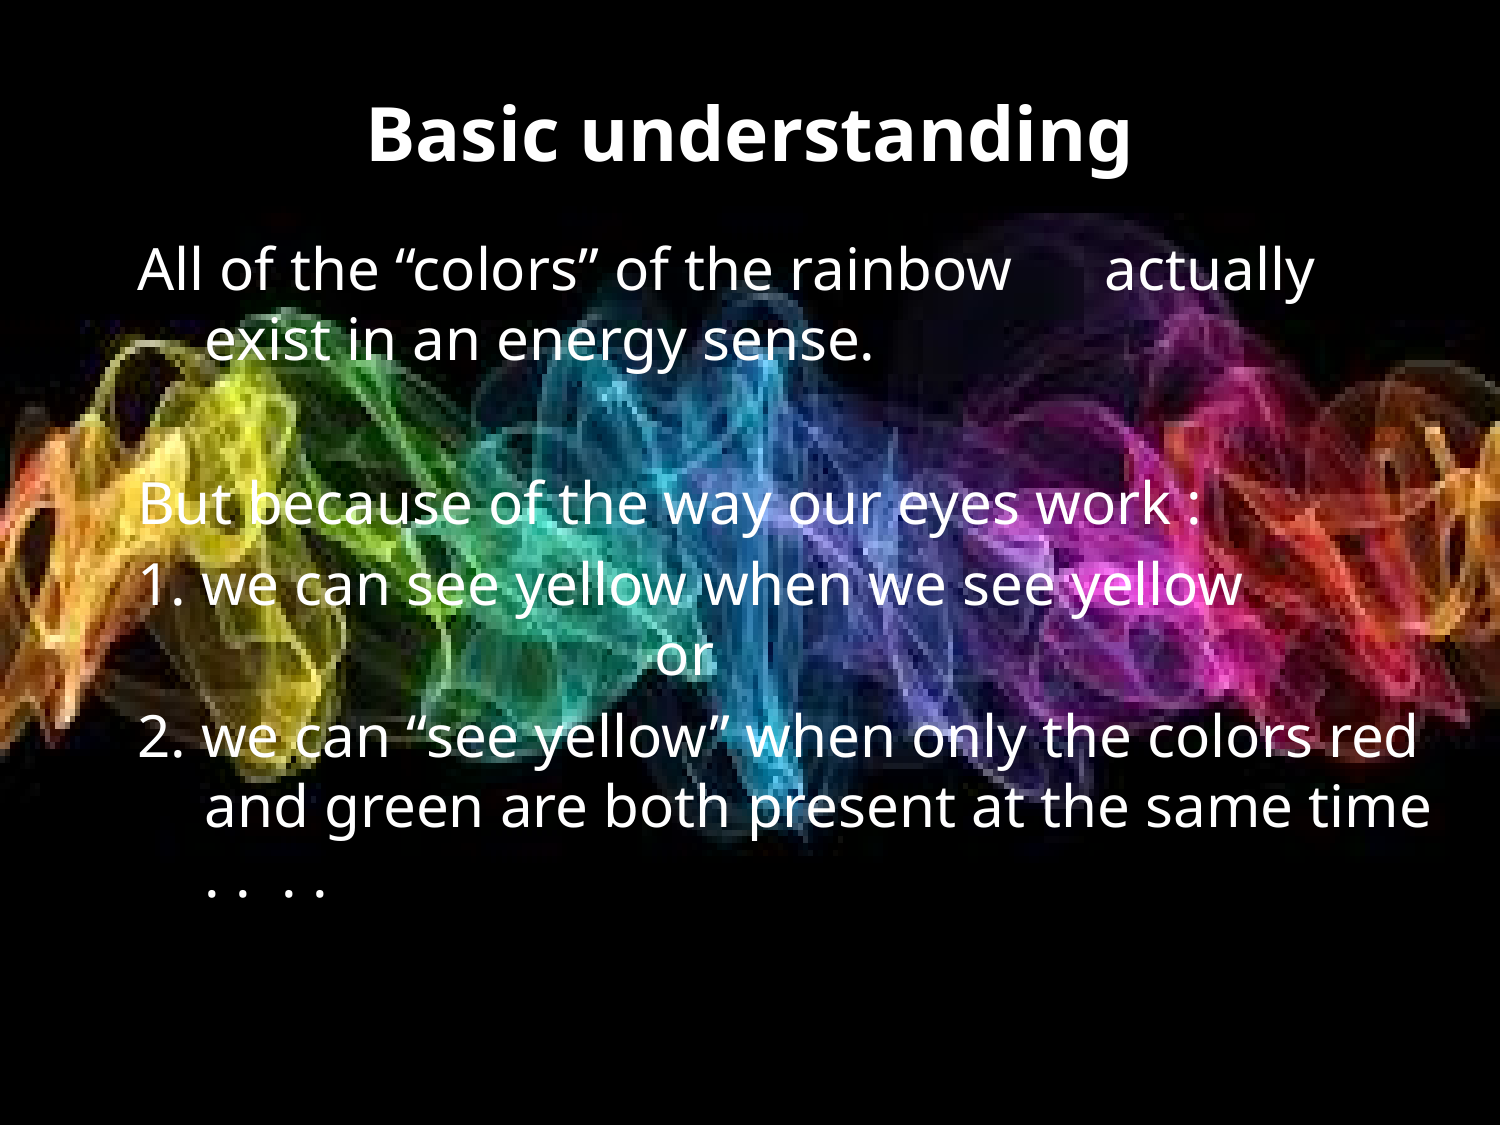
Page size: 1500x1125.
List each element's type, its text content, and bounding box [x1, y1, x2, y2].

list All of the “colors” of the rainbow actually exist in an energy sense. But because of the way our eyes work : 1. we can see yellow when we see yellow or 2. we can “see yellow” when only the colors red and green are both present at the same time . . . . [99, 224, 1450, 1038]
title Basic understanding [112, 37, 1388, 224]
picture [0, 0, 1500, 1125]
